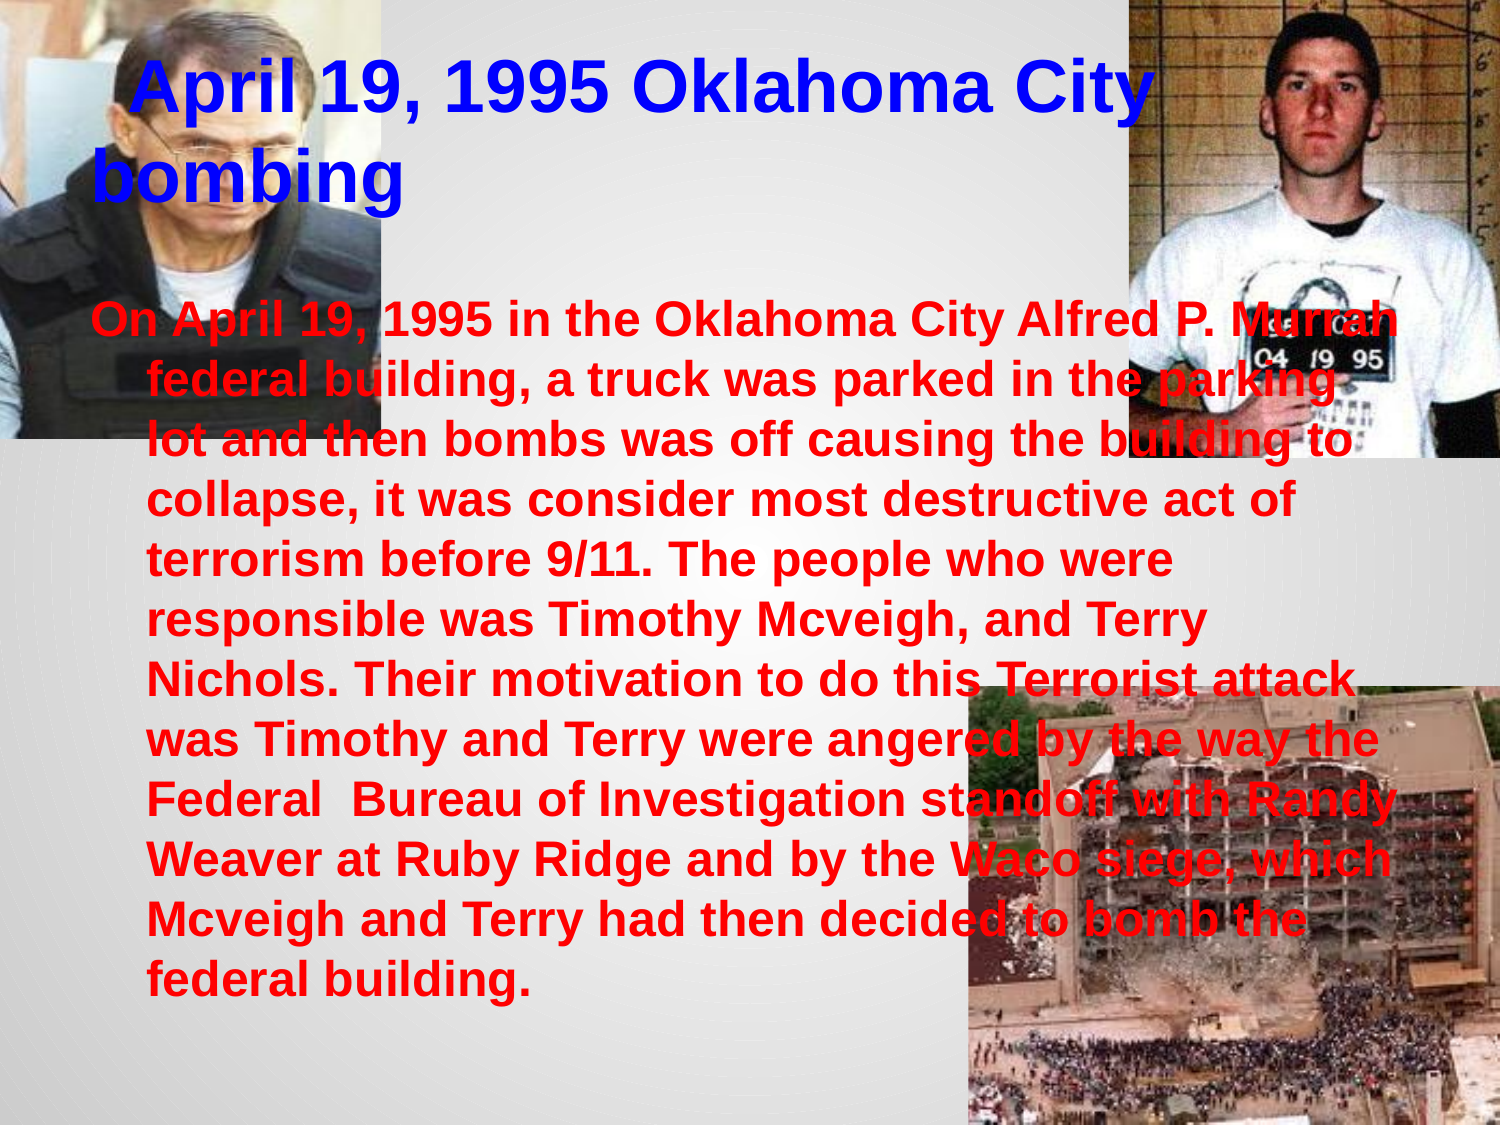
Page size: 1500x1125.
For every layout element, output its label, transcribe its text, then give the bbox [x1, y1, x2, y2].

text_box [0, 0, 382, 439]
text_box [1128, 0, 1500, 458]
text_box [968, 686, 1500, 1125]
list On April 19, 1995 in the Oklahoma City Alfred P. Murrah federal building, a truck was parked in the parking lot and then bombs was off causing the building to collapse, it was consider most destructive act of terrorism before 9/11. The people who were responsible was Timothy Mcveigh, and Terry Nichols. Their motivation to do this Terrorist attack was Timothy and Terry were angered by the way the Federal Bureau of Investigation standoff with Randy Weaver at Ruby Ridge and by the Waco siege, which Mcveigh and Terry had then decided to bomb the federal building. [75, 270, 1425, 1086]
title April 19, 1995 Oklahoma City bombing [75, 45, 1425, 233]
